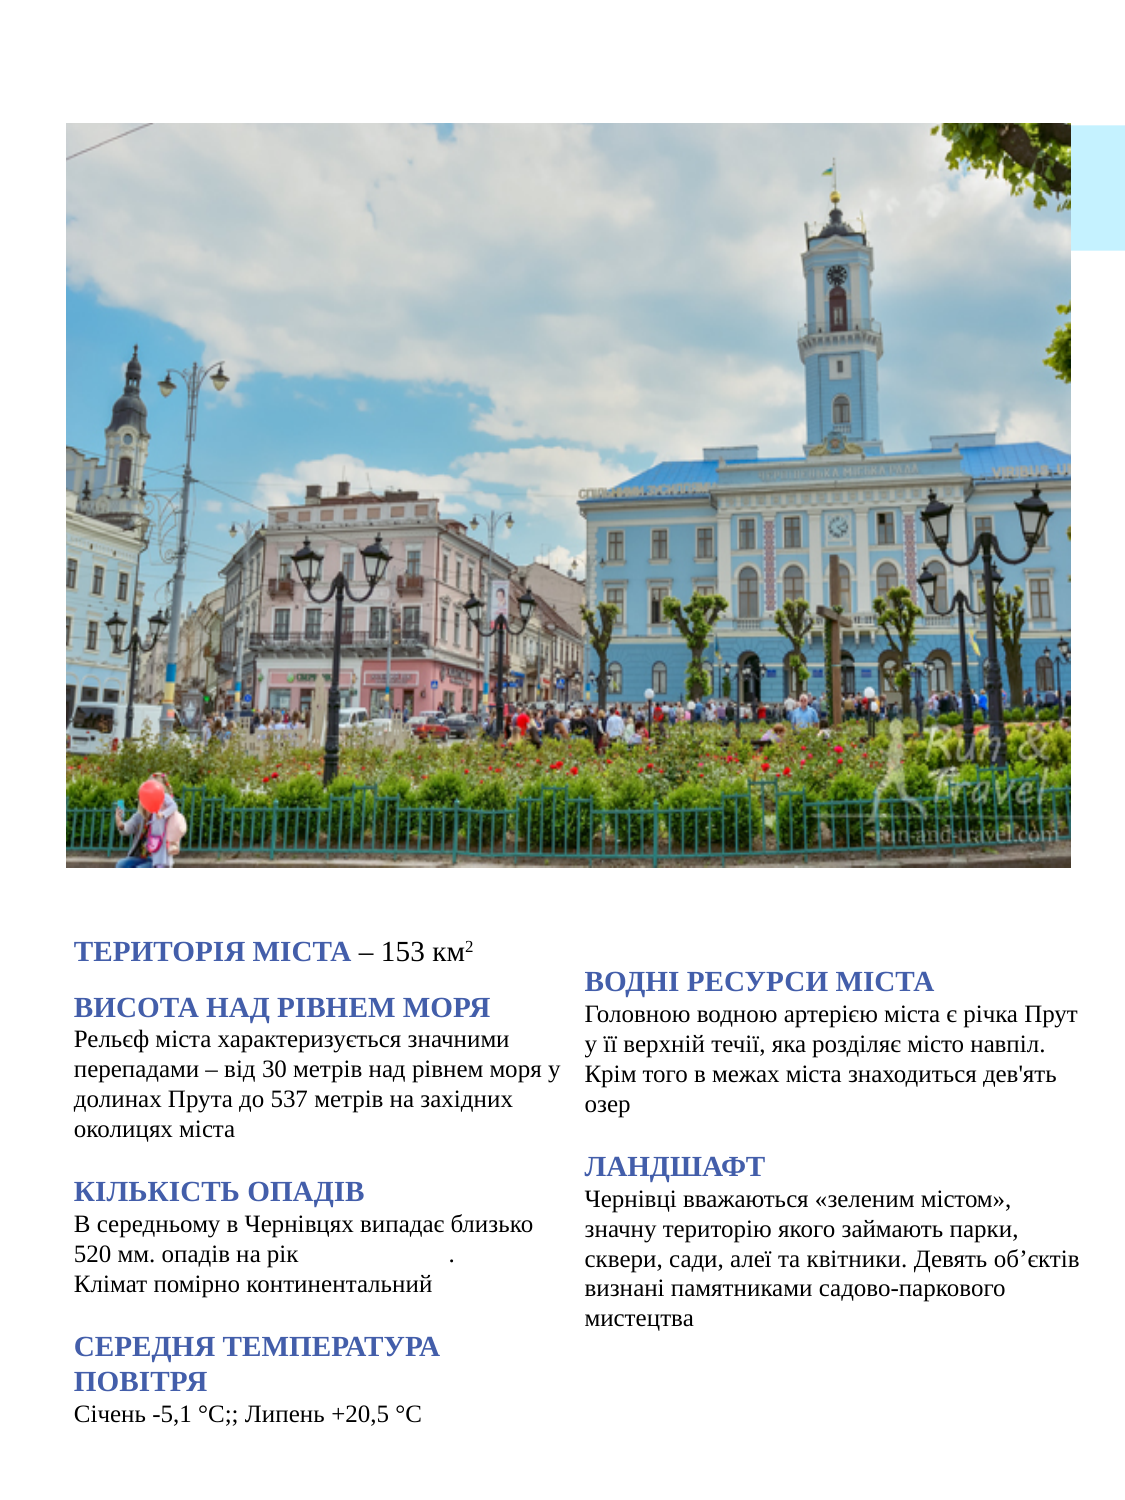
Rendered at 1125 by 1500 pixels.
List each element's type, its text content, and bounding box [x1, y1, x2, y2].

picture [65, 123, 1071, 869]
title ТЕРИТОРІЯ МІСТА – 153 км2 ВИСОТА НАД РІВНЕМ МОРЯ Рельєф міста характеризується значними перепадами – від 30 метрів над рівнем моря у долинах Прута до 537 метрів на західних околицях міста . КІЛЬКІСТЬ ОПАДІВ . В середньому в Чернівцях випадає близько 520 мм. опадів на рік . Клімат помірно континентальний . СЕРЕДНЯ ТЕМПЕРАТУРА ПОВІТРЯ Січень -5,1 °C;; Липень +20,5 °C . ВОДНІ РЕСУРСИ МІСТА Головною водною артерією міста є річка Прут у її верхній течії, яка розділяє місто навпіл. Крім того в межах міста знаходиться дев'ять озер ЛАНДШАФТ Чернівці вважаються «зеленим містом», значну територію якого займають парки, сквери, сади, алеї та квітники. Девять об’єктів визнані памятниками садово-паркового мистецтва [44, 915, 1097, 1436]
